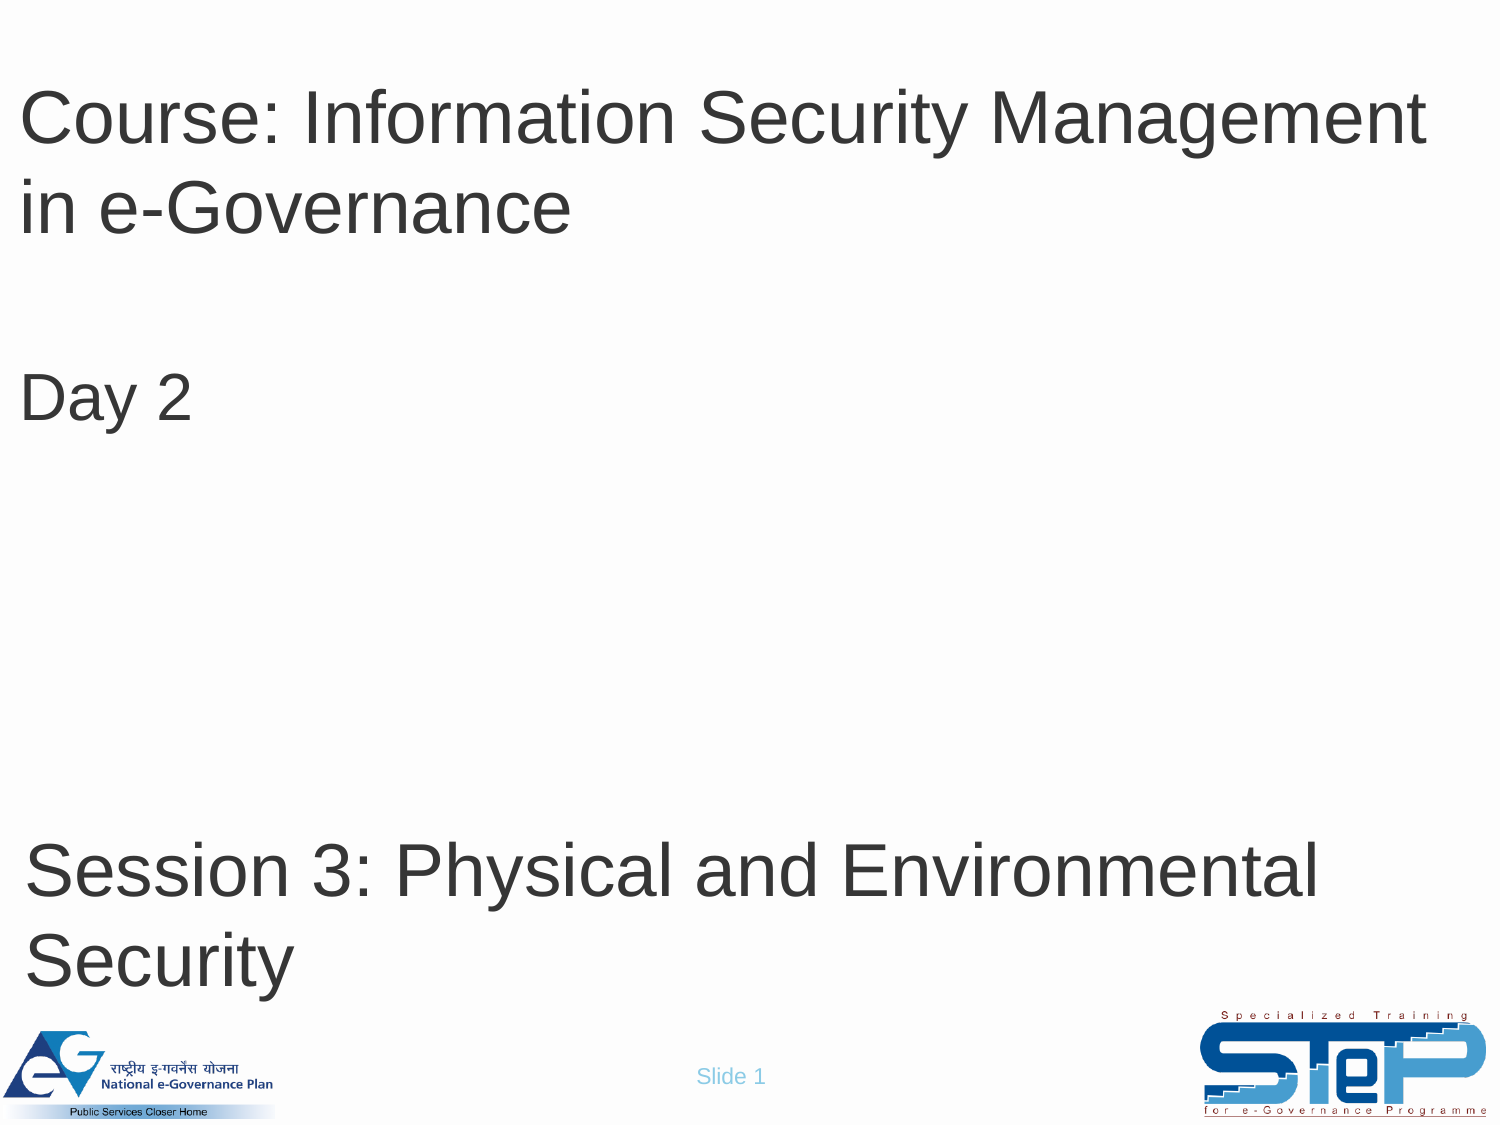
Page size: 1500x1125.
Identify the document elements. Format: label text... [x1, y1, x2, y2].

picture [1200, 1011, 1486, 1117]
picture [2, 1031, 275, 1119]
text_box Course: Information Security Management in e-Governance Day 2 [8, 68, 1496, 434]
text_box Session 3: Physical and Environmental Security [13, 821, 1471, 1002]
